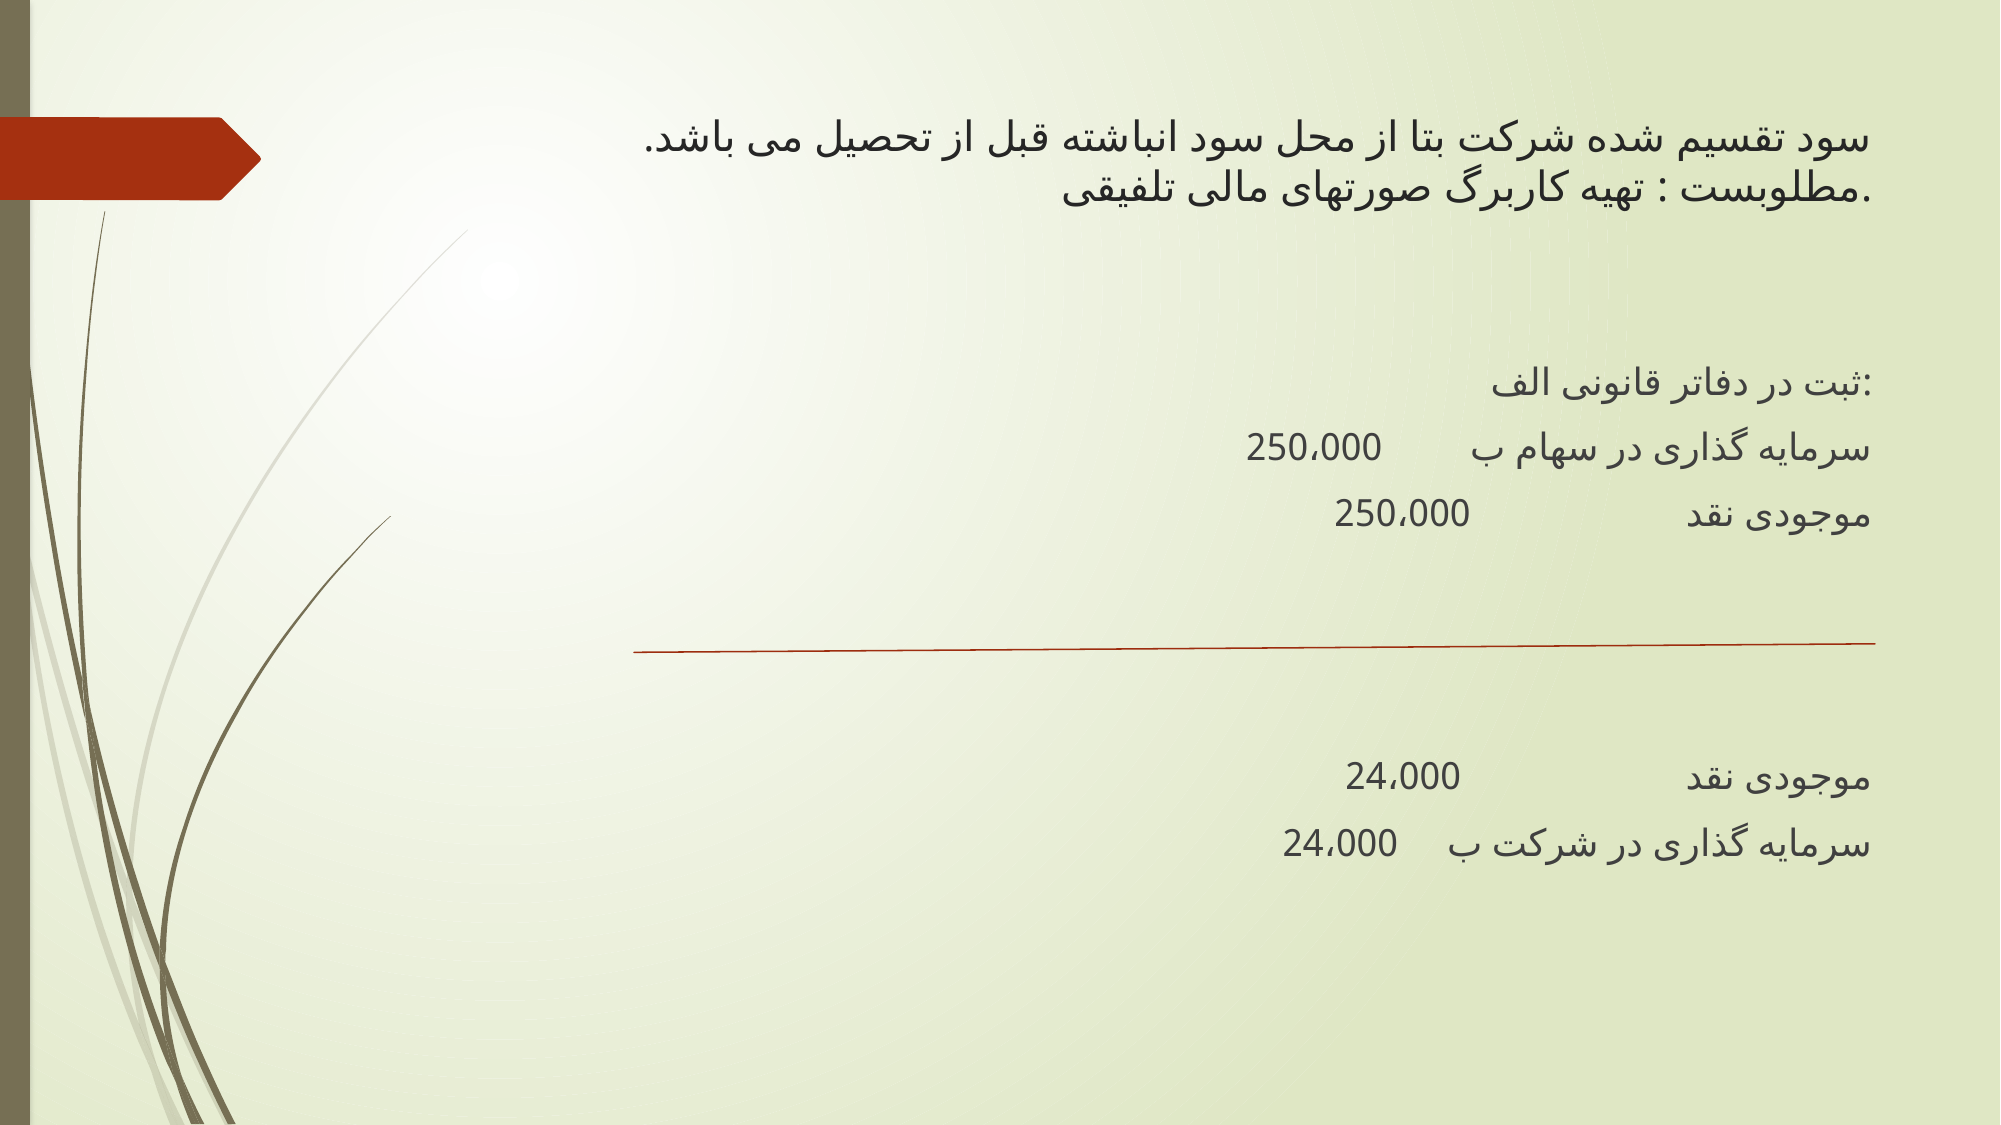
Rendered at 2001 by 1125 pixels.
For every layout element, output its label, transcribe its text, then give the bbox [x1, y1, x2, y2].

list ثبت در دفاتر قانونی الف: سرمایه گذاری در سهام ب 250،000 موجودی نقد 250،000 موجودی نقد 24،000 سرمایه گذاری در شرکت ب 24،000 [424, 350, 1888, 970]
title سود تقسیم شده شرکت بتا از محل سود انباشته قبل از تحصیل می باشد. مطلوبست : تهیه کاربرگ صورتهای مالی تلفیقی. [425, 102, 1888, 313]
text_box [633, 643, 1876, 653]
